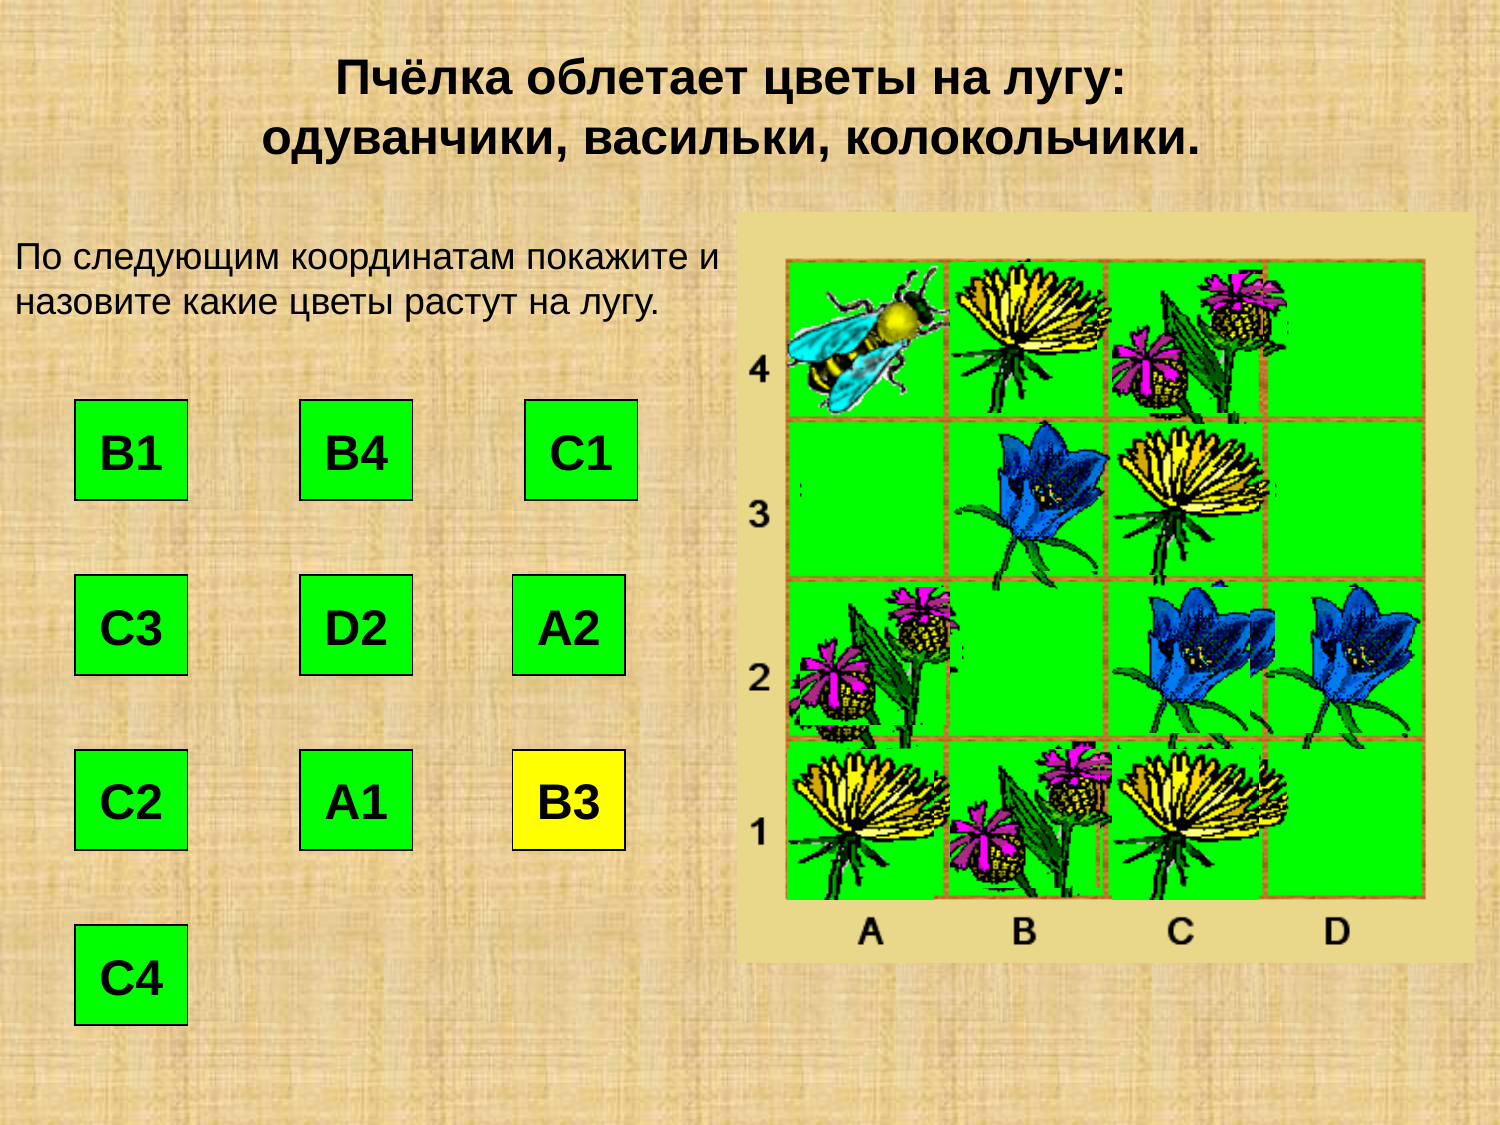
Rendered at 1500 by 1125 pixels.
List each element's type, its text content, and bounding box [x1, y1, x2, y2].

text_box В4 [300, 399, 413, 500]
text_box По следующим координатам покажите и назовите какие цветы растут на лугу. [0, 224, 732, 330]
text_box A2 [512, 575, 625, 675]
text_box A1 [300, 750, 413, 850]
text_box D2 [300, 575, 413, 675]
text_box В3 [512, 750, 625, 850]
text_box Пчёлка облетает цветы на лугу: одуванчики, васильки, колокольчики. [37, 37, 1425, 173]
text_box C2 [75, 750, 188, 850]
text_box C4 [75, 924, 188, 1025]
text_box C1 [525, 399, 638, 500]
text_box В1 [75, 399, 188, 500]
text_box C3 [75, 575, 188, 675]
picture [0, 0, 1500, 1125]
